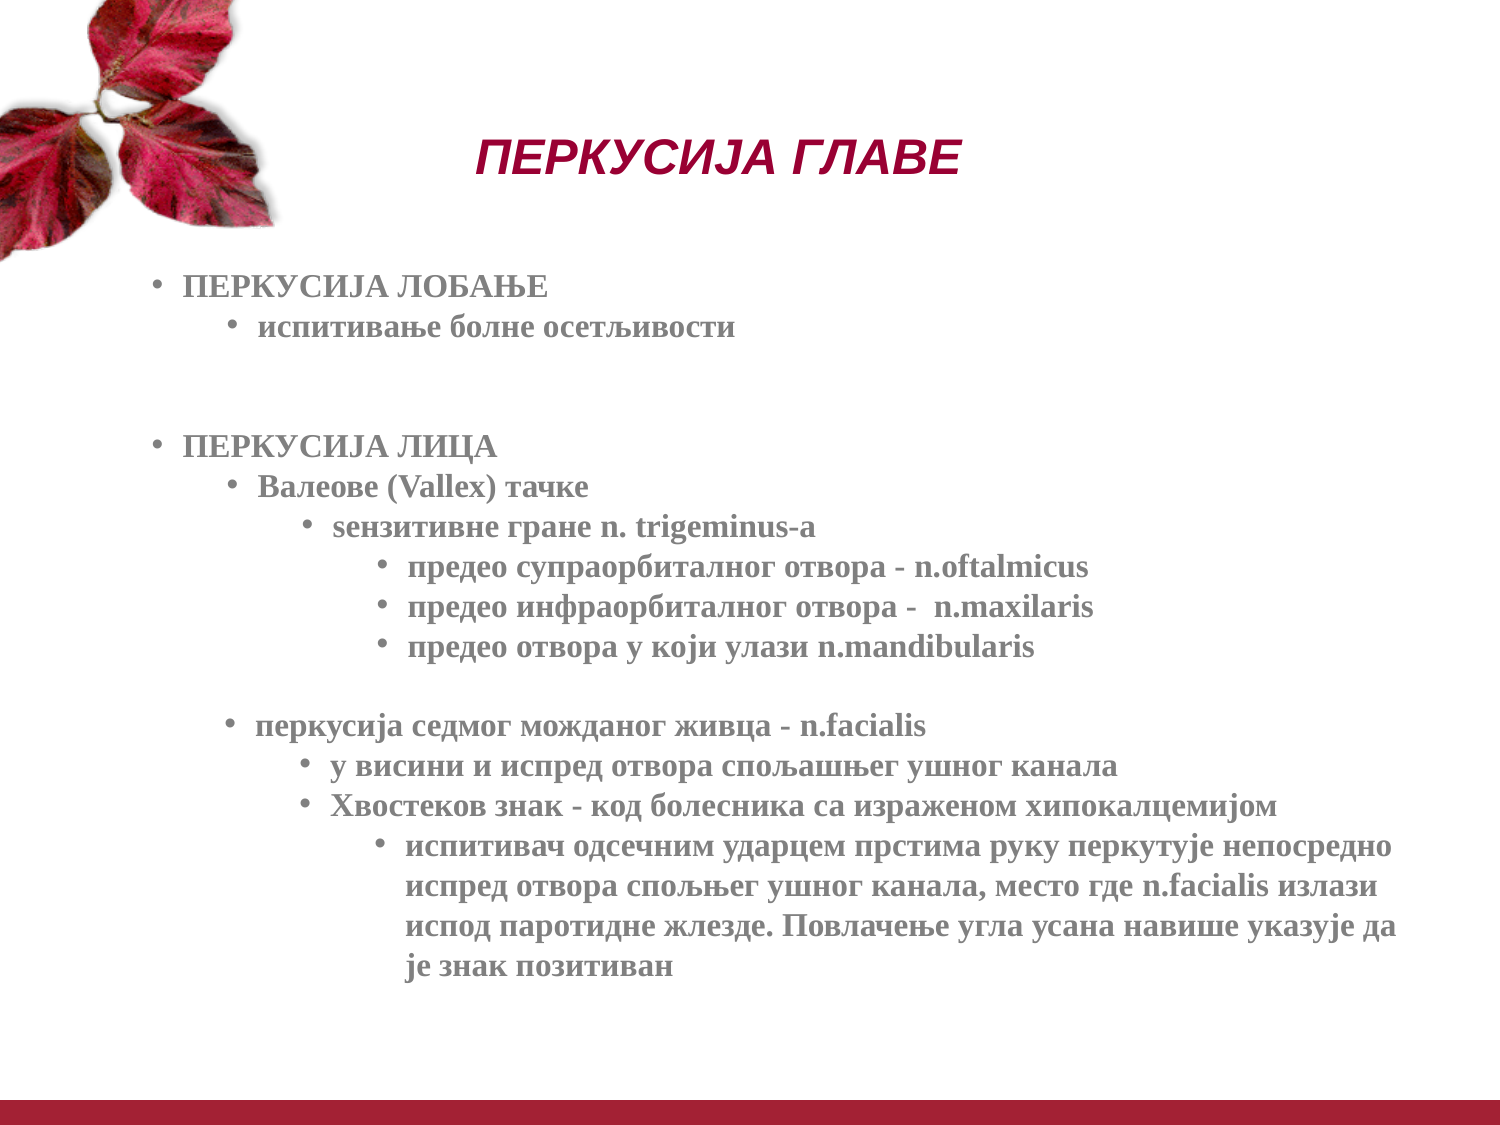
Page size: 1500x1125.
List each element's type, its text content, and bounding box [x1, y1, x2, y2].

picture [0, 0, 295, 273]
text_box ПЕРКУСИЈА ГЛАВЕ ПЕРКУСИЈА ЛОБАЊЕ испитивање болне осетљивости ПЕРКУСИЈА ЛИЦА Валеове (Vallex) тачке sензитивне гране n. trigeminus-a предео супраорбиталног отвора - n.оftalmicus предео инфраорбиталног отвора - n.maxilaris предео отвора у који улази n.mandibularis перкусија седмог можданог живца - n.facialis у висини и испред отвора спољашњег ушног канала Хвостеков знак - код болесника са израженом хипокалцемијом испитивач одсечним ударцем прстима руку перкутује непосредно испред отвора спољњег ушног канала, место где n.facialis излази испод паротидне жлезде. Повлачење угла усана навише указује да је знак позитиван [33, 138, 1467, 1090]
